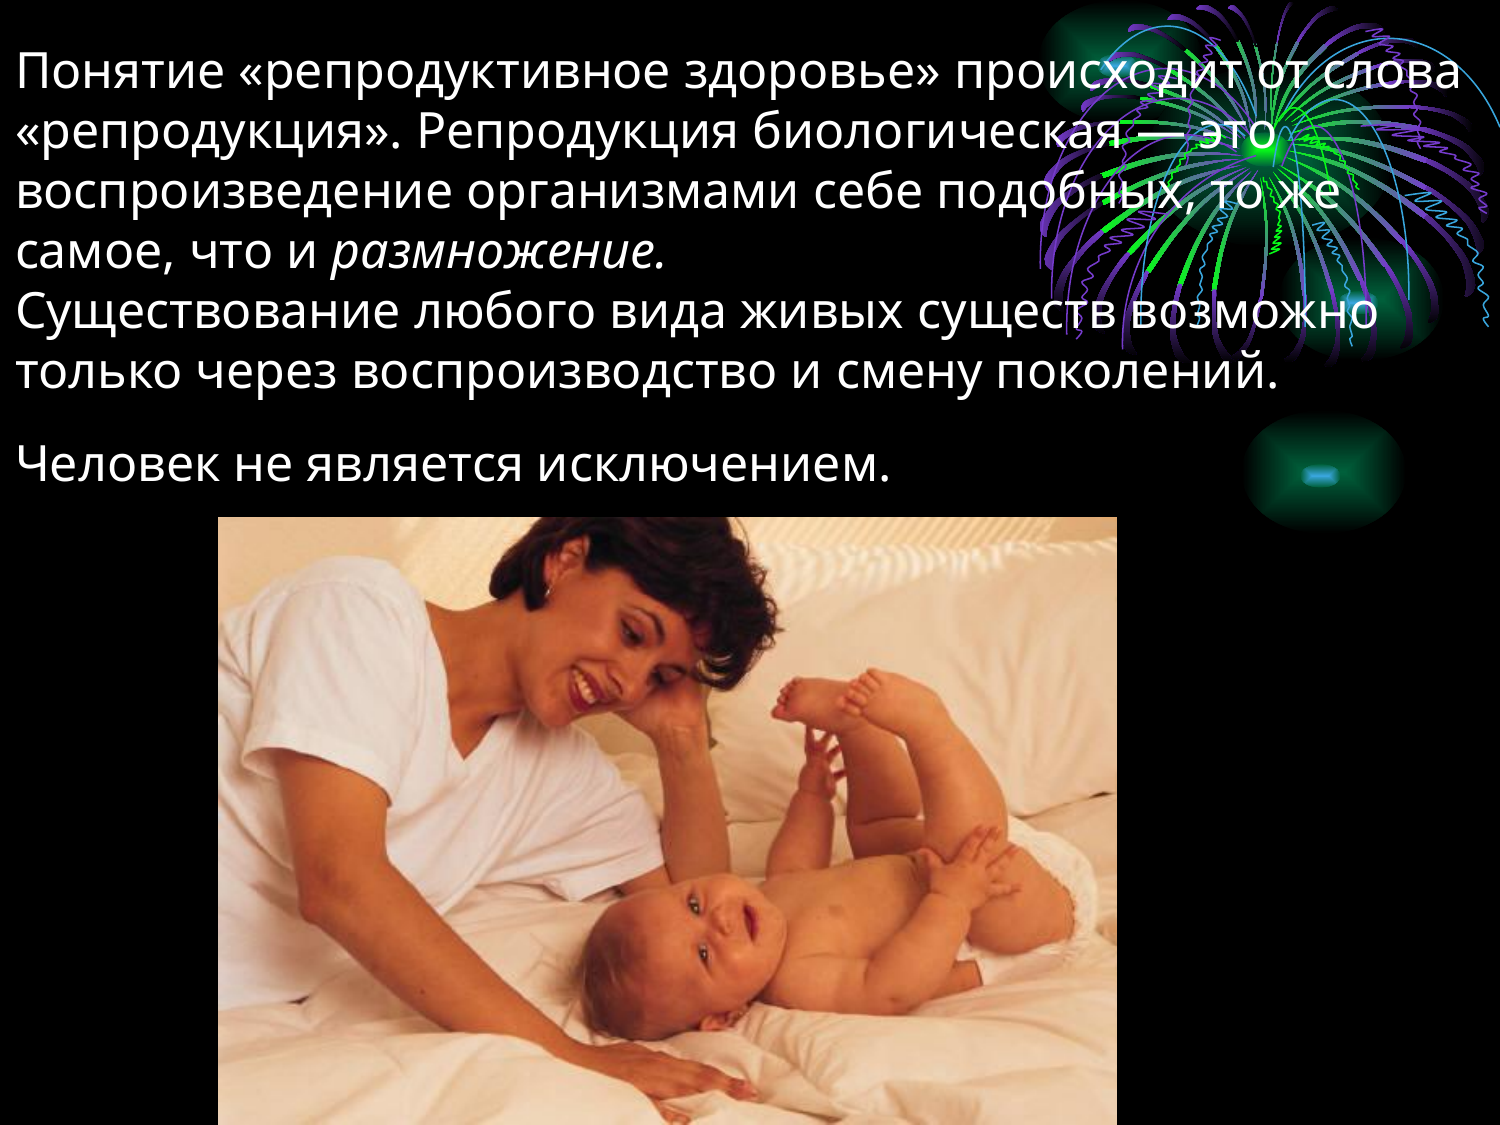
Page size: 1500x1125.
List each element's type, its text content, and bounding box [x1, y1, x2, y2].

picture [218, 517, 1117, 1125]
title Понятие «репродуктивное здоровье» происходит от слова «репродукция». Репродукция биологическая — это воспроизведение организмами себе подобных, то же самое, что и размножение. Существование любого вида живых существ возможно только через воспроизводство и смену поколений. Человек не является исключением. [0, 45, 1500, 492]
